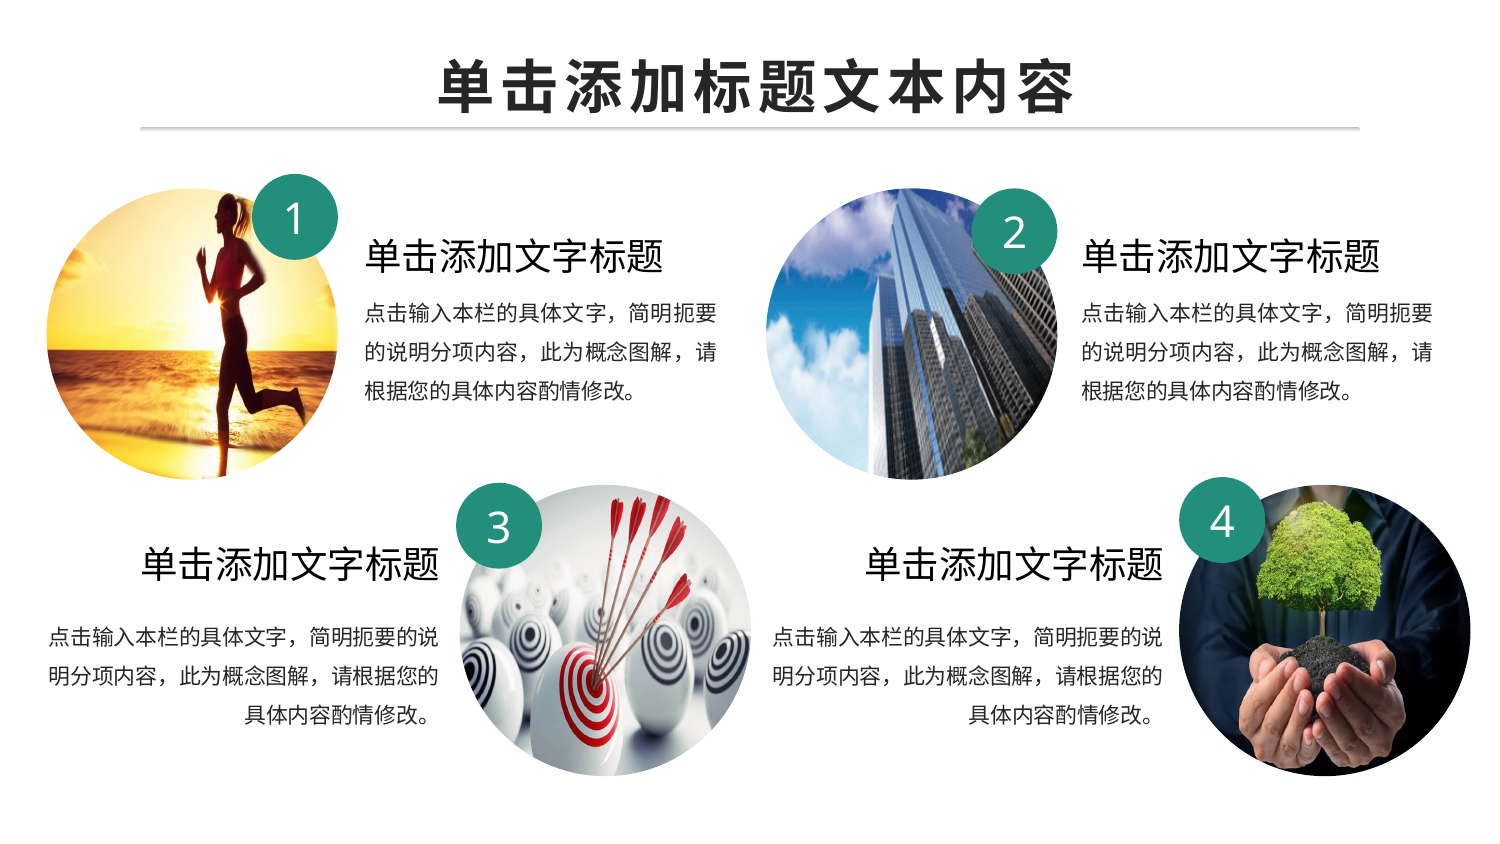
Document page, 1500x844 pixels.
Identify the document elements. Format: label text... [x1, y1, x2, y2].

text_box [46, 188, 338, 480]
text_box 3 [456, 482, 543, 569]
text_box [459, 484, 751, 777]
text_box 单击添加文字标题 [353, 227, 748, 284]
text_box 点击输入本栏的具体文字，简明扼要的说明分项内容，此为概念图解，请根据您的具体内容酌情修改。 [759, 604, 1176, 734]
text_box 单击添加文字标题 [57, 535, 452, 593]
text_box 1 [251, 173, 338, 260]
text_box 点击输入本栏的具体文字，简明扼要的说明分项内容，此为概念图解，请根据您的具体内容酌情修改。 [353, 280, 729, 410]
text_box 点击输入本栏的具体文字，简明扼要的说明分项内容，此为概念图解，请根据您的具体内容酌情修改。 [1069, 280, 1446, 410]
text_box [1179, 484, 1471, 777]
text_box 点击输入本栏的具体文字，简明扼要的说明分项内容，此为概念图解，请根据您的具体内容酌情修改。 [35, 604, 452, 734]
text_box 单击添加文字标题 [1069, 227, 1465, 284]
text_box 单击添加标题文本内容 [265, 44, 1246, 126]
text_box [766, 188, 1058, 480]
text_box 2 [971, 188, 1058, 275]
text_box 单击添加文字标题 [781, 535, 1176, 593]
text_box 4 [1179, 477, 1266, 563]
